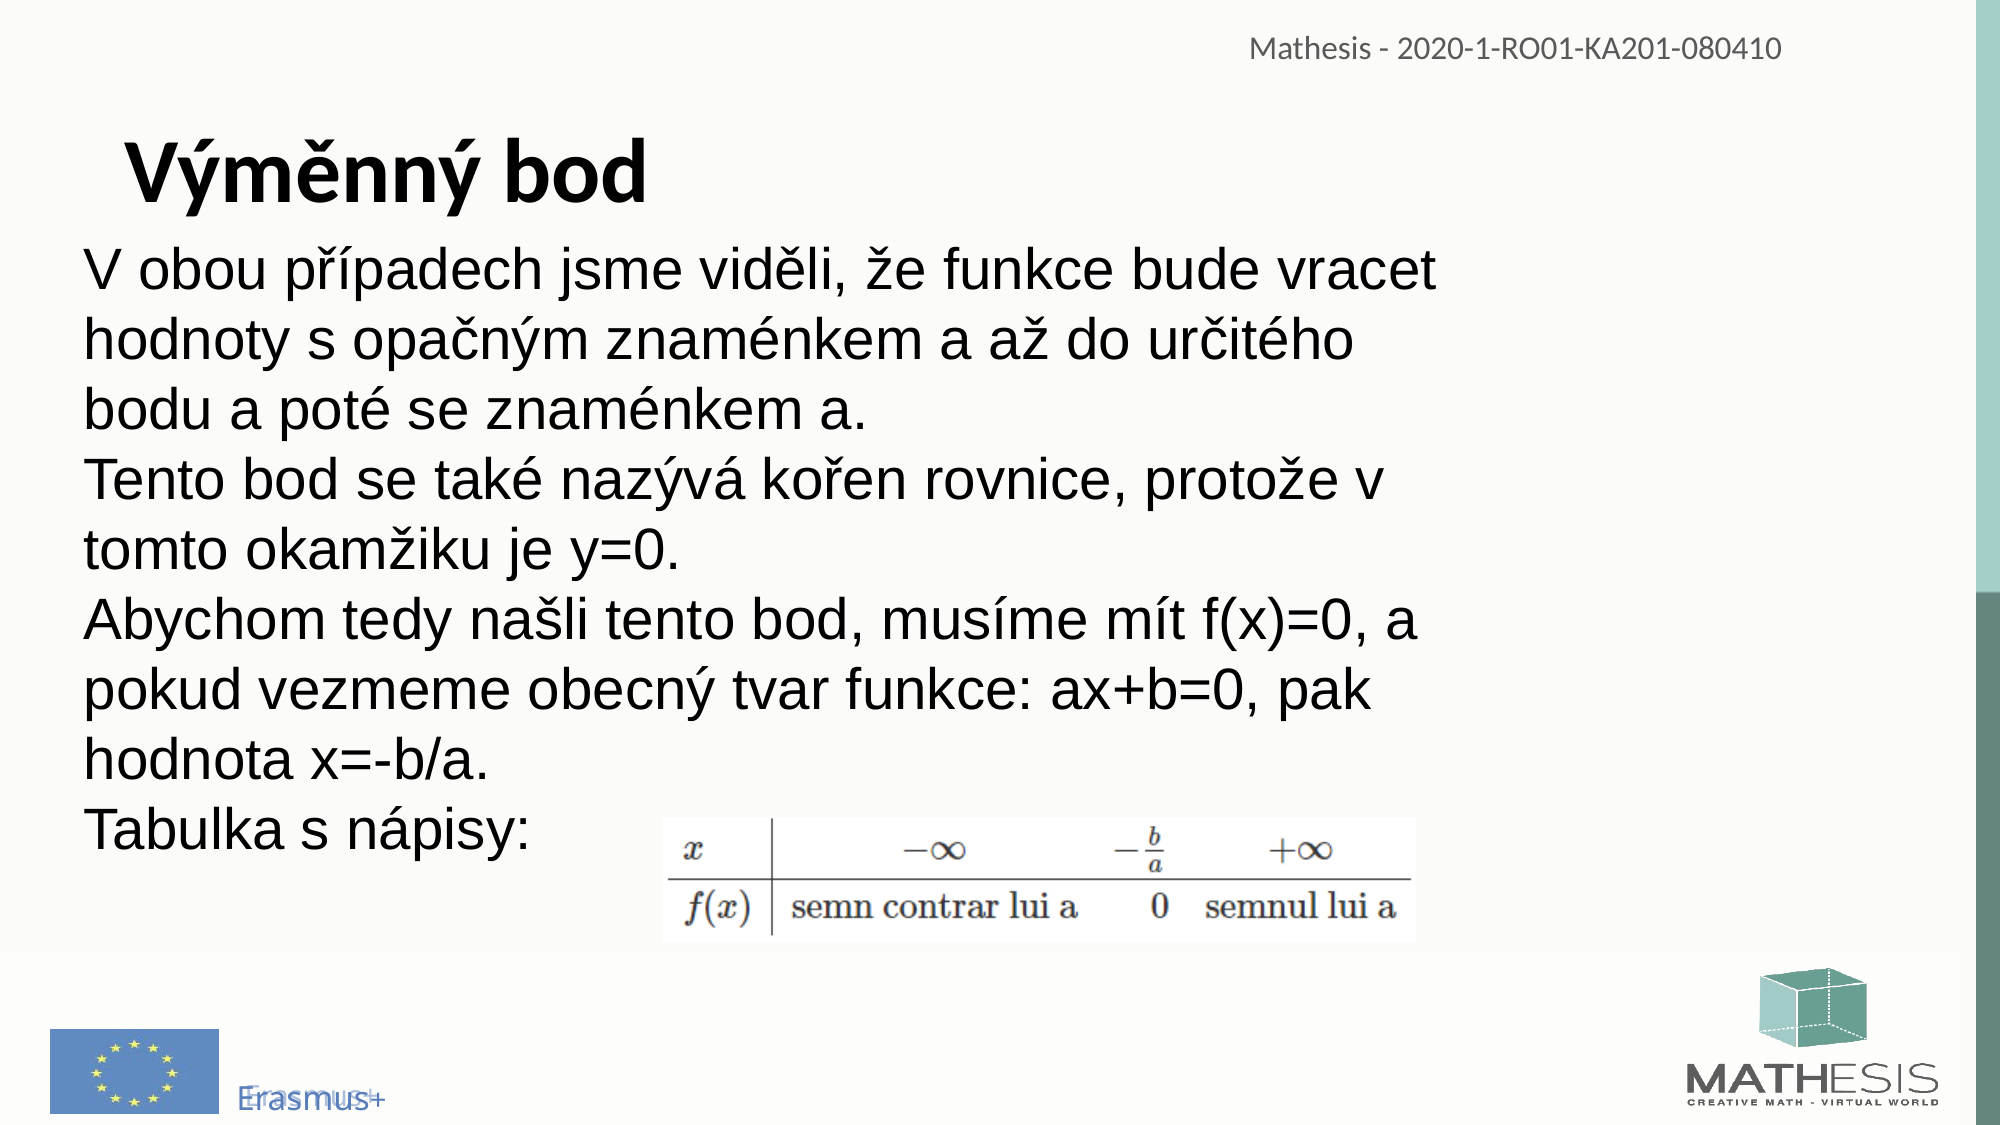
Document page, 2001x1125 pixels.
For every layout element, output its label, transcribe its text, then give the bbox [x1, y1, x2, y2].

picture [662, 817, 1416, 942]
title Výměnný bod [109, 103, 1810, 345]
text_box Δ>0 [1976, 0, 2000, 1125]
subtitle V obou případech jsme viděli, že funkce bude vracet hodnoty s opačným znaménkem a až do určitého bodu a poté se znaménkem a. Tento bod se také nazývá kořen rovnice, protože v tomto okamžiku je y=0. Abychom tedy našli tento bod, musíme mít f(x)=0, a pokud vezmeme obecný tvar funkce: ax+b=0, pak hodnota x=-b/a. Tabulka s nápisy: [68, 223, 1469, 512]
text_box Δ>0 [1664, 928, 1961, 1125]
text_box Δ>0 [50, 1029, 219, 1114]
